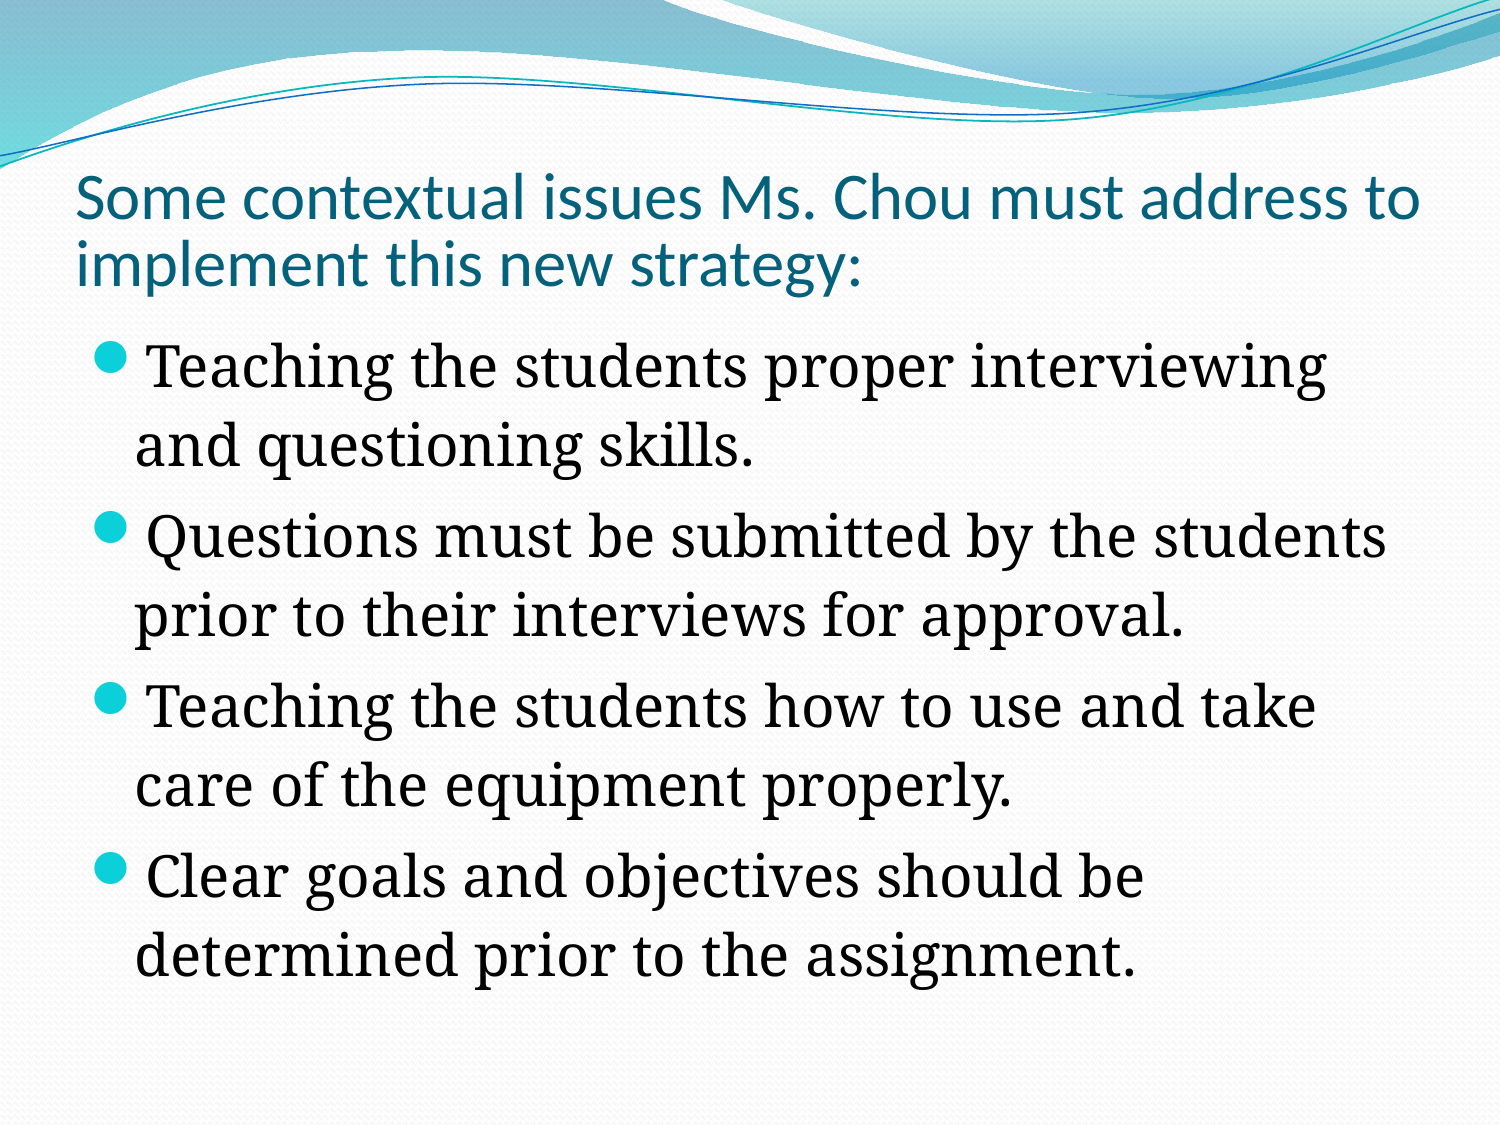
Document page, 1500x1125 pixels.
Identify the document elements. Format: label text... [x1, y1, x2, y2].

list Teaching the students proper interviewing and questioning skills. Questions must be submitted by the students prior to their interviews for approval. Teaching the students how to use and take care of the equipment properly. Clear goals and objectives should be determined prior to the assignment. [75, 317, 1425, 1038]
title Some contextual issues Ms. Chou must address to implement this new strategy: [75, 115, 1425, 303]
